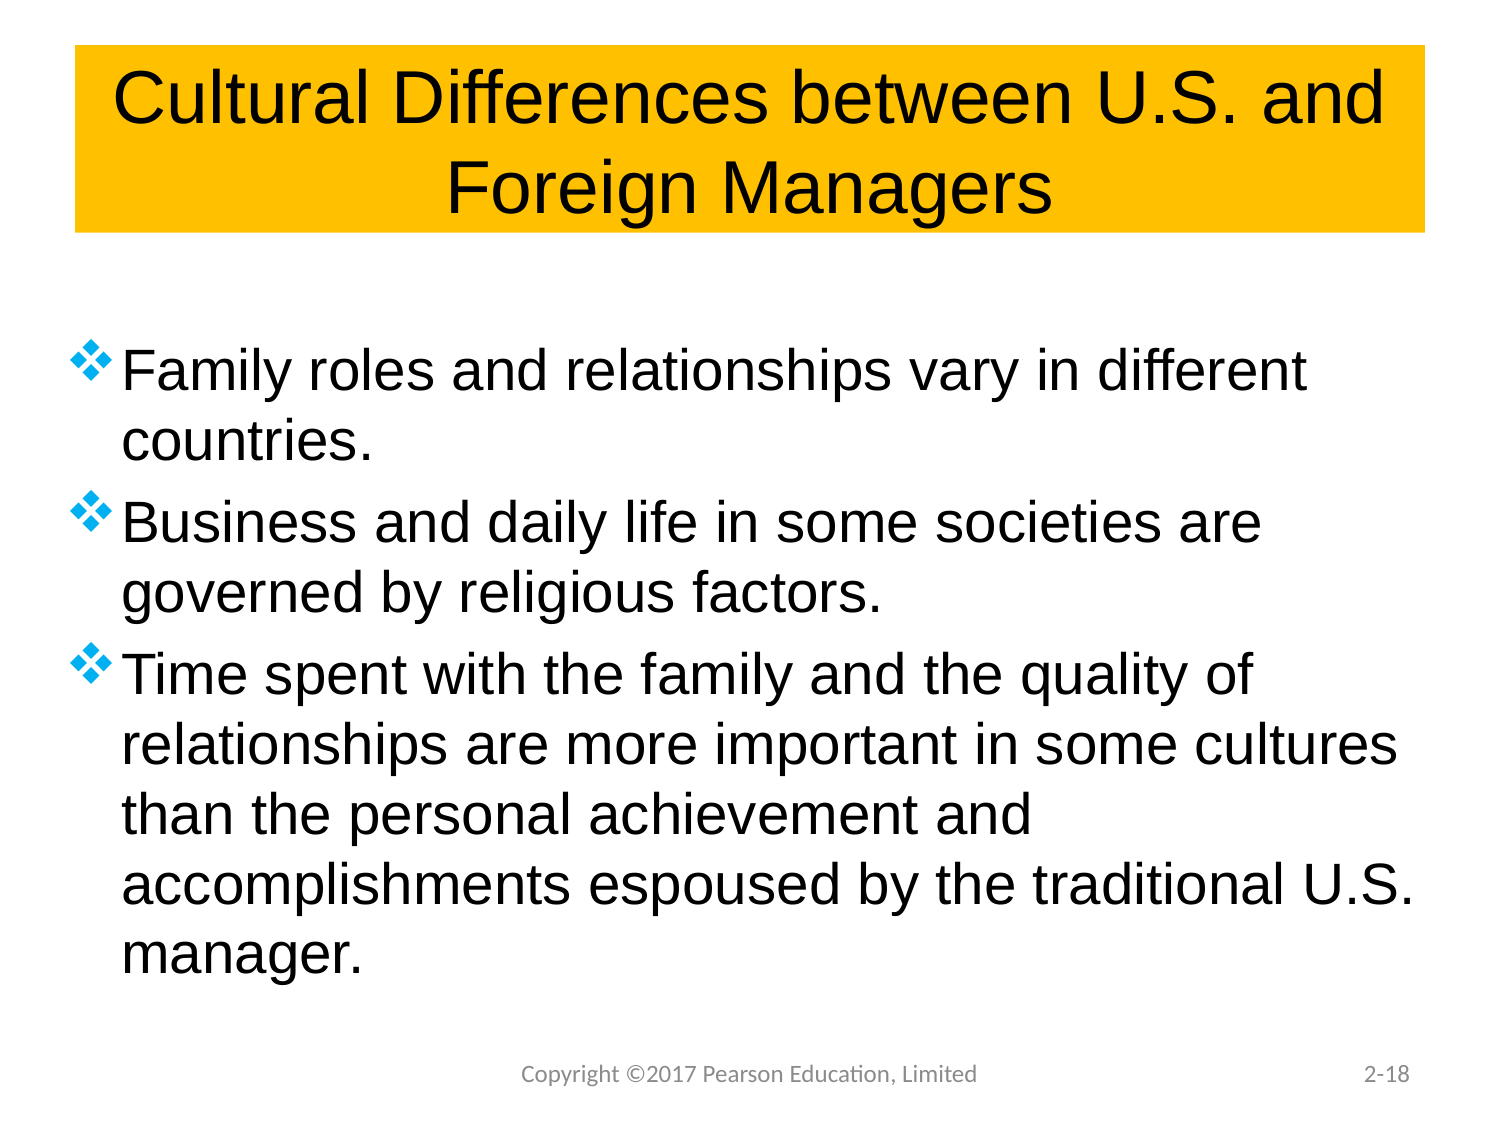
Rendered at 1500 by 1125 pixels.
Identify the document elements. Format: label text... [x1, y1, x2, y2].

list Family roles and relationships vary in different countries. Business and daily life in some societies are governed by religious factors. Time spent with the family and the quality of relationships are more important in some cultures than the personal achievement and accomplishments espoused by the traditional U.S. manager. [50, 324, 1475, 1068]
footer Copyright ©2017 Pearson Education, Limited [500, 1042, 1000, 1103]
title Cultural Differences between U.S. and Foreign Managers [75, 45, 1425, 233]
slide_number 2-18 [1074, 1042, 1425, 1103]
